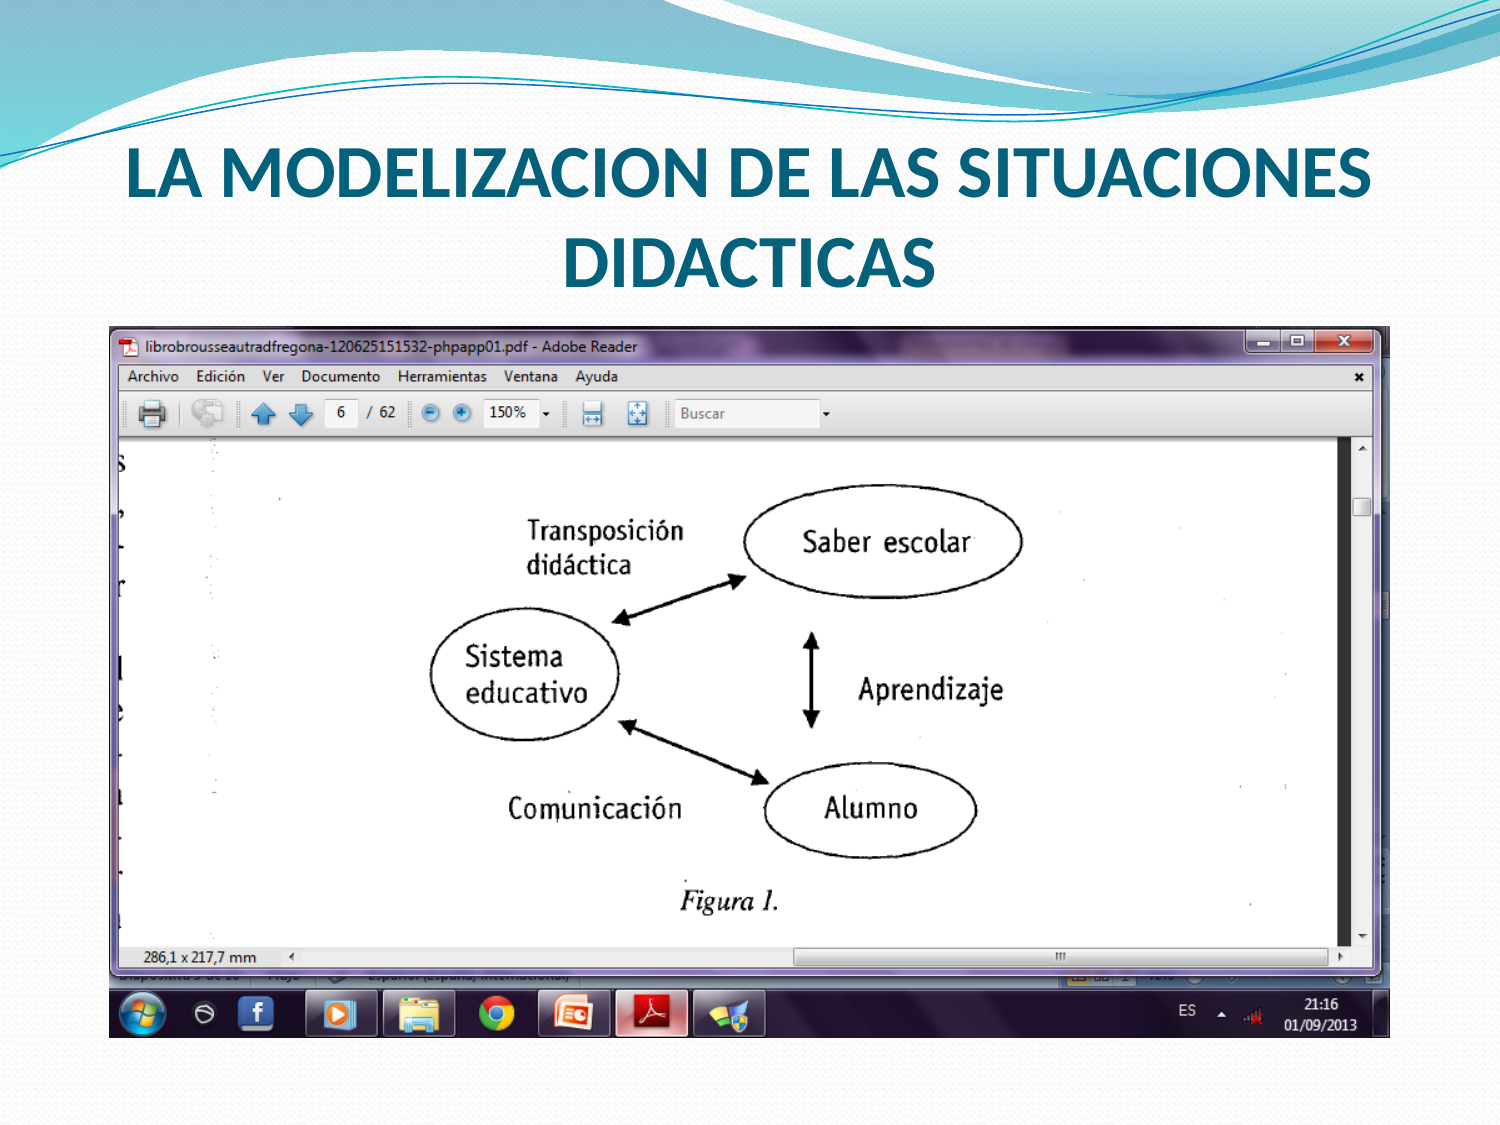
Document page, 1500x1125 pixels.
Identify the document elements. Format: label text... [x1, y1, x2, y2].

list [109, 325, 1391, 1038]
title LA MODELIZACION DE LAS SITUACIONES DIDACTICAS [75, 115, 1425, 303]
